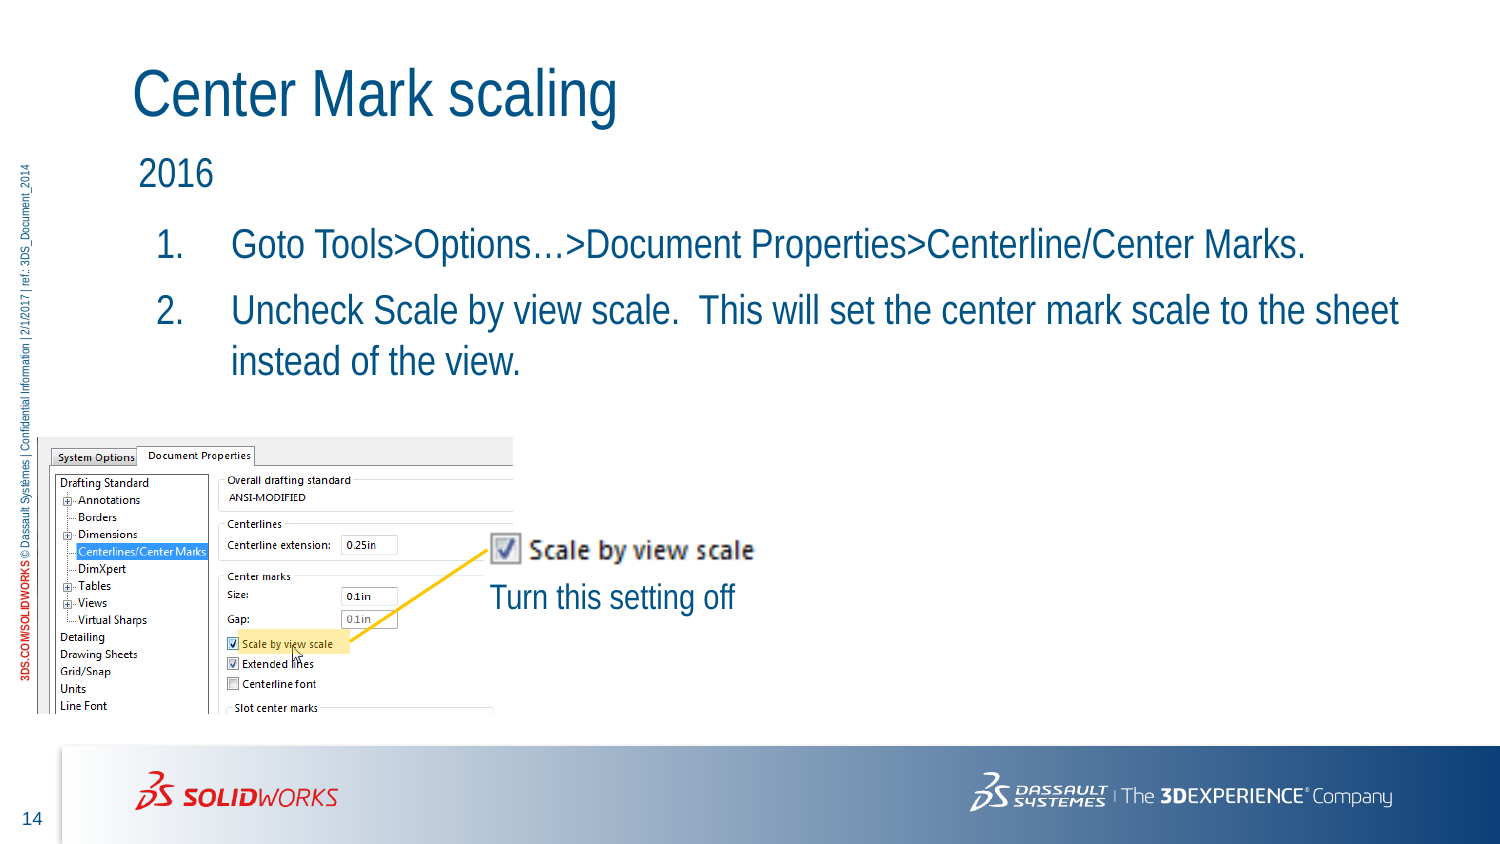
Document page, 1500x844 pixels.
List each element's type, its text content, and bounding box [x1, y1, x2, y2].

text_box Turn this setting off [516, 566, 775, 624]
list 2016 [123, 138, 1412, 204]
title Center Mark scaling [118, 59, 1418, 121]
picture [37, 437, 765, 715]
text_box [349, 549, 488, 642]
picture [962, 771, 1400, 812]
picture [135, 771, 338, 810]
list Goto Tools>Options…>Document Properties>Centerline/Center Marks. Uncheck Scale by view scale. This will set the center mark scale to the sheet instead of the view. [141, 209, 1418, 729]
